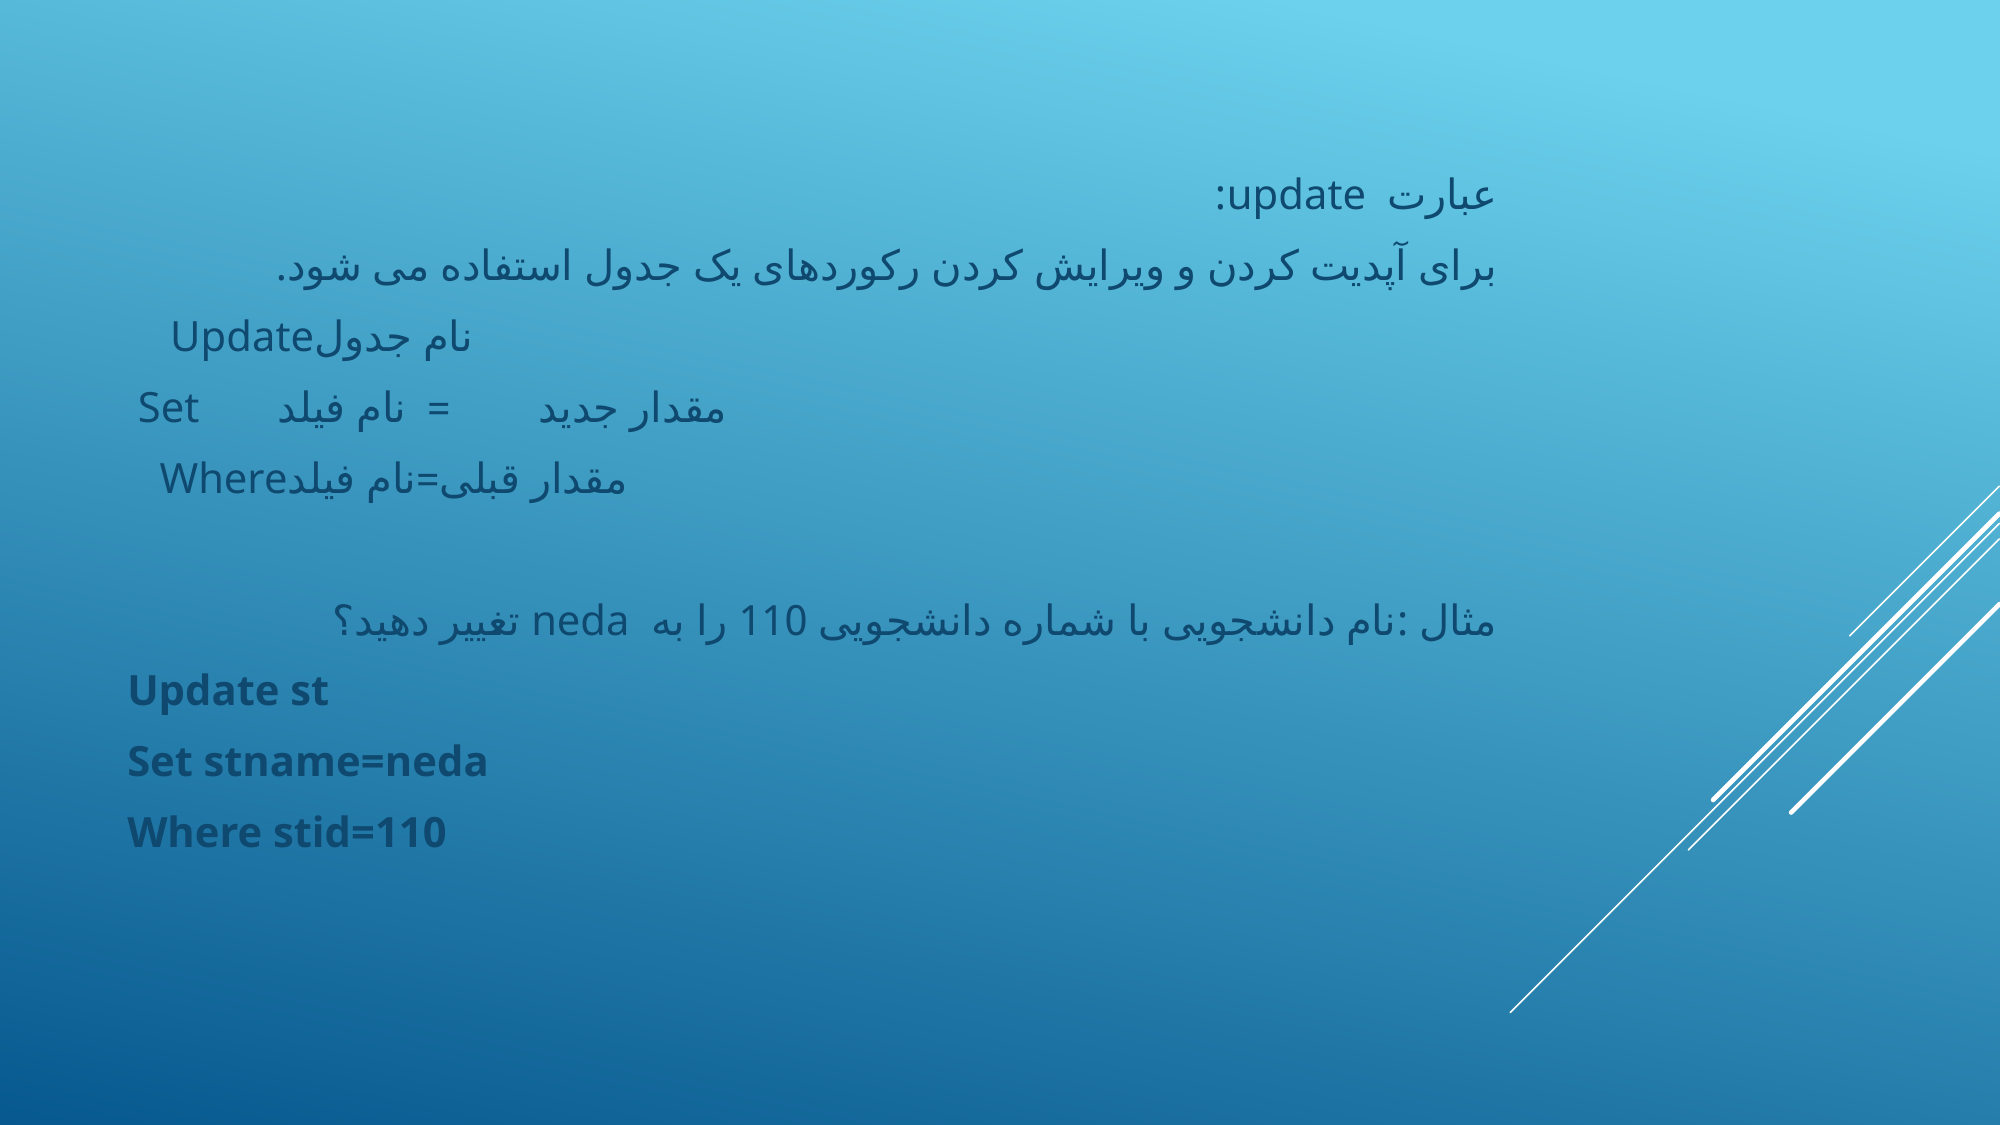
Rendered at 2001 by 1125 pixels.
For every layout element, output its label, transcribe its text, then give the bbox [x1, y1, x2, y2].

list عبارت update: برای آپدیت کردن و ویرایش کردن رکوردهای یک جدول استفاده می شود. نام جدول Update مقدار جدید = نام فیلد Set مقدار قبلی=نام فیلد Where مثال :نام دانشجویی با شماره دانشجویی 110 را به neda تغییر دهید؟ Update st Set stname=neda Where stid=110 [112, 112, 1513, 983]
